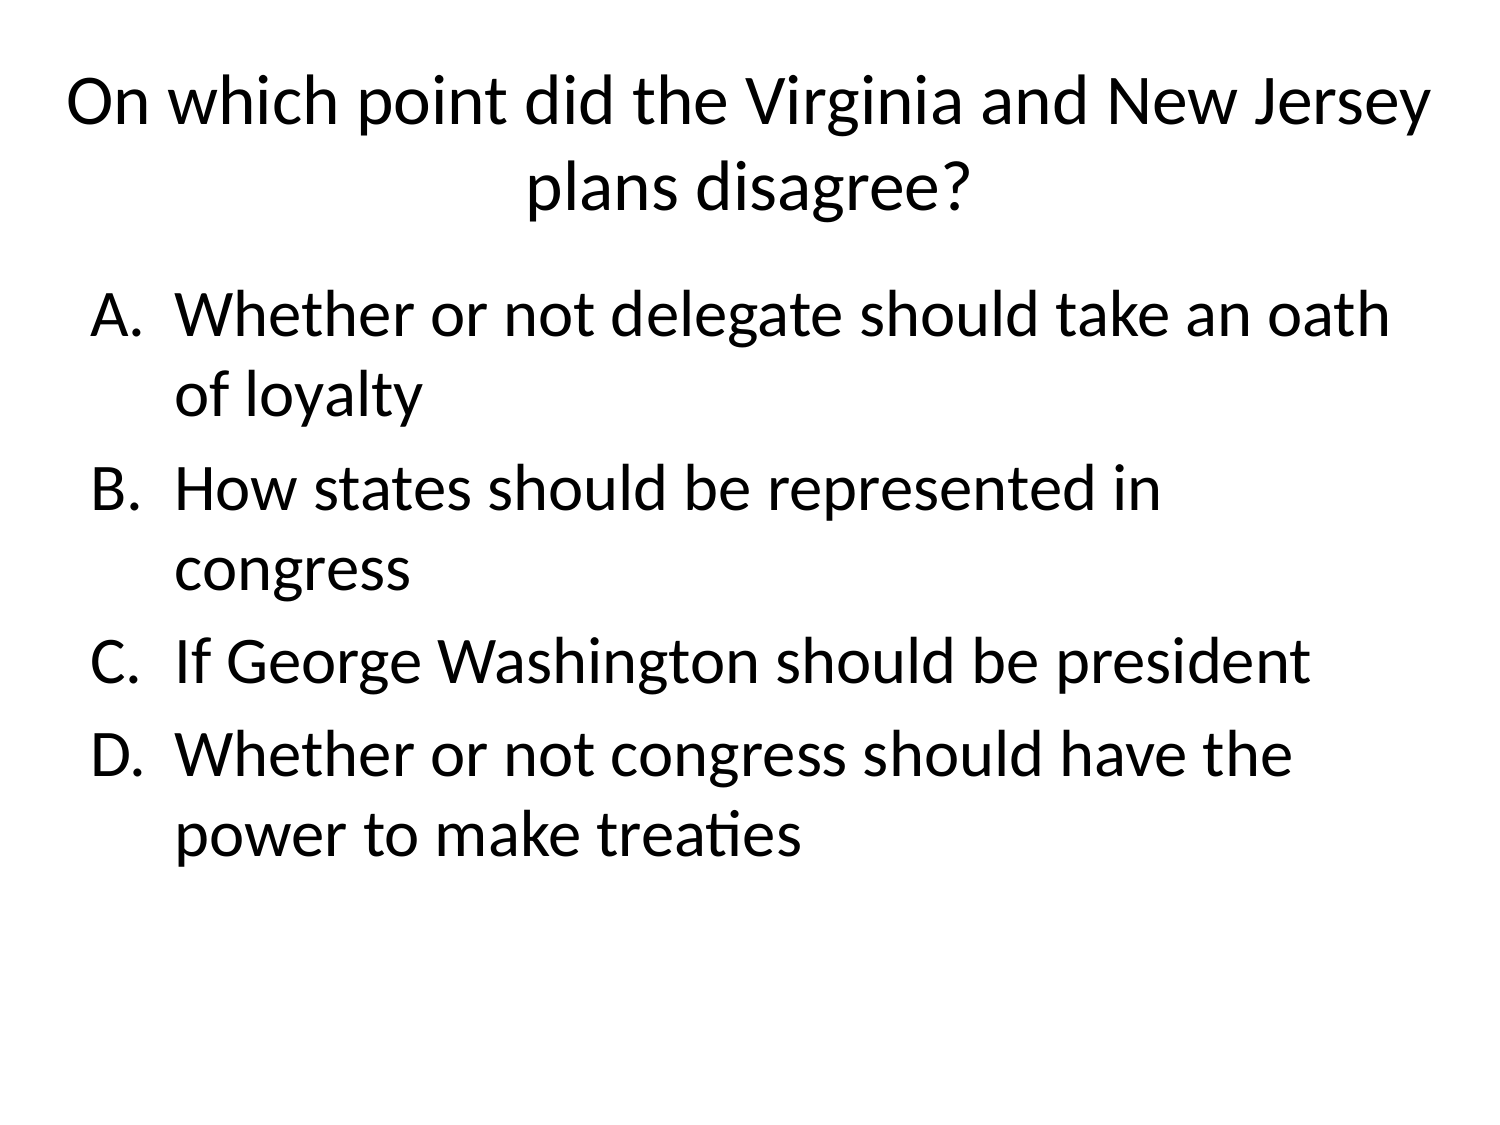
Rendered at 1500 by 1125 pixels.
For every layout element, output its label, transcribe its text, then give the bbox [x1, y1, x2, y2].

title On which point did the Virginia and New Jersey plans disagree? [0, 45, 1500, 233]
list Whether or not delegate should take an oath of loyalty How states should be represented in congress If George Washington should be president Whether or not congress should have the power to make treaties [75, 262, 1425, 1005]
